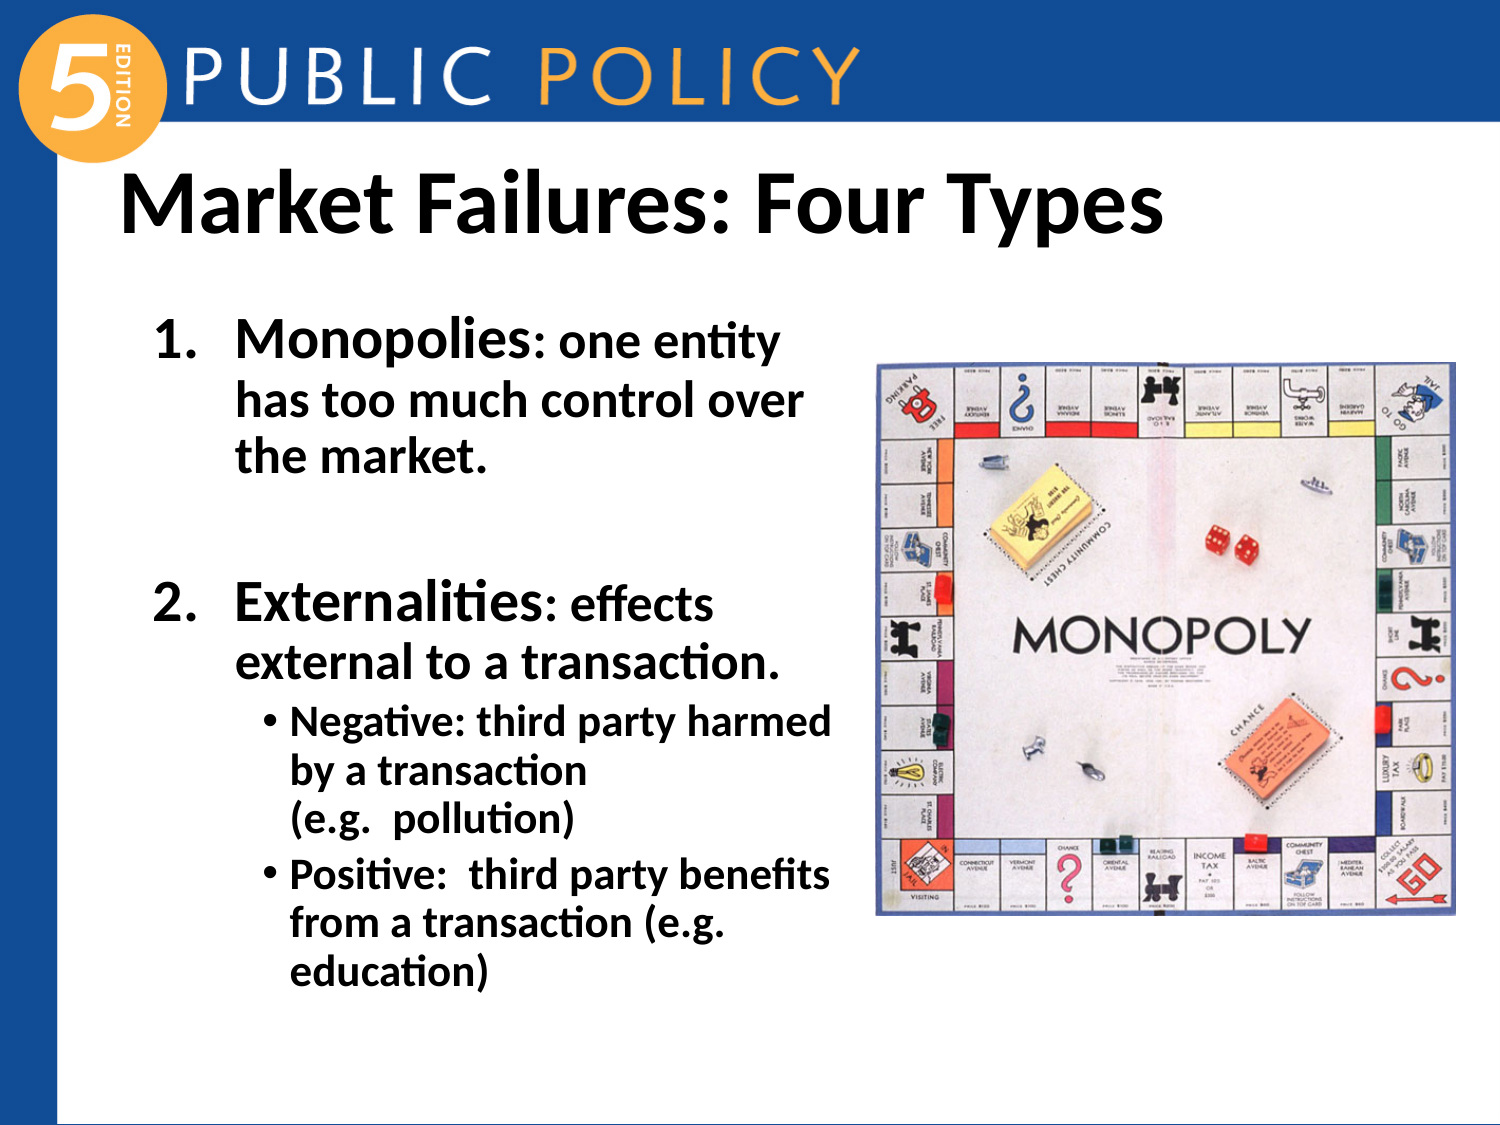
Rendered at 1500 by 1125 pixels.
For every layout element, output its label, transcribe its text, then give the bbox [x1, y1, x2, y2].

title Market Failures: Four Types [103, 95, 1397, 313]
picture [0, 0, 1500, 1125]
list Monopolies: one entity has too much control over the market. Externalities: effects external to a transaction. Negative: third party harmed by a transaction (e.g. pollution) Positive: third party benefits from a transaction (e.g. education) [137, 299, 850, 1014]
